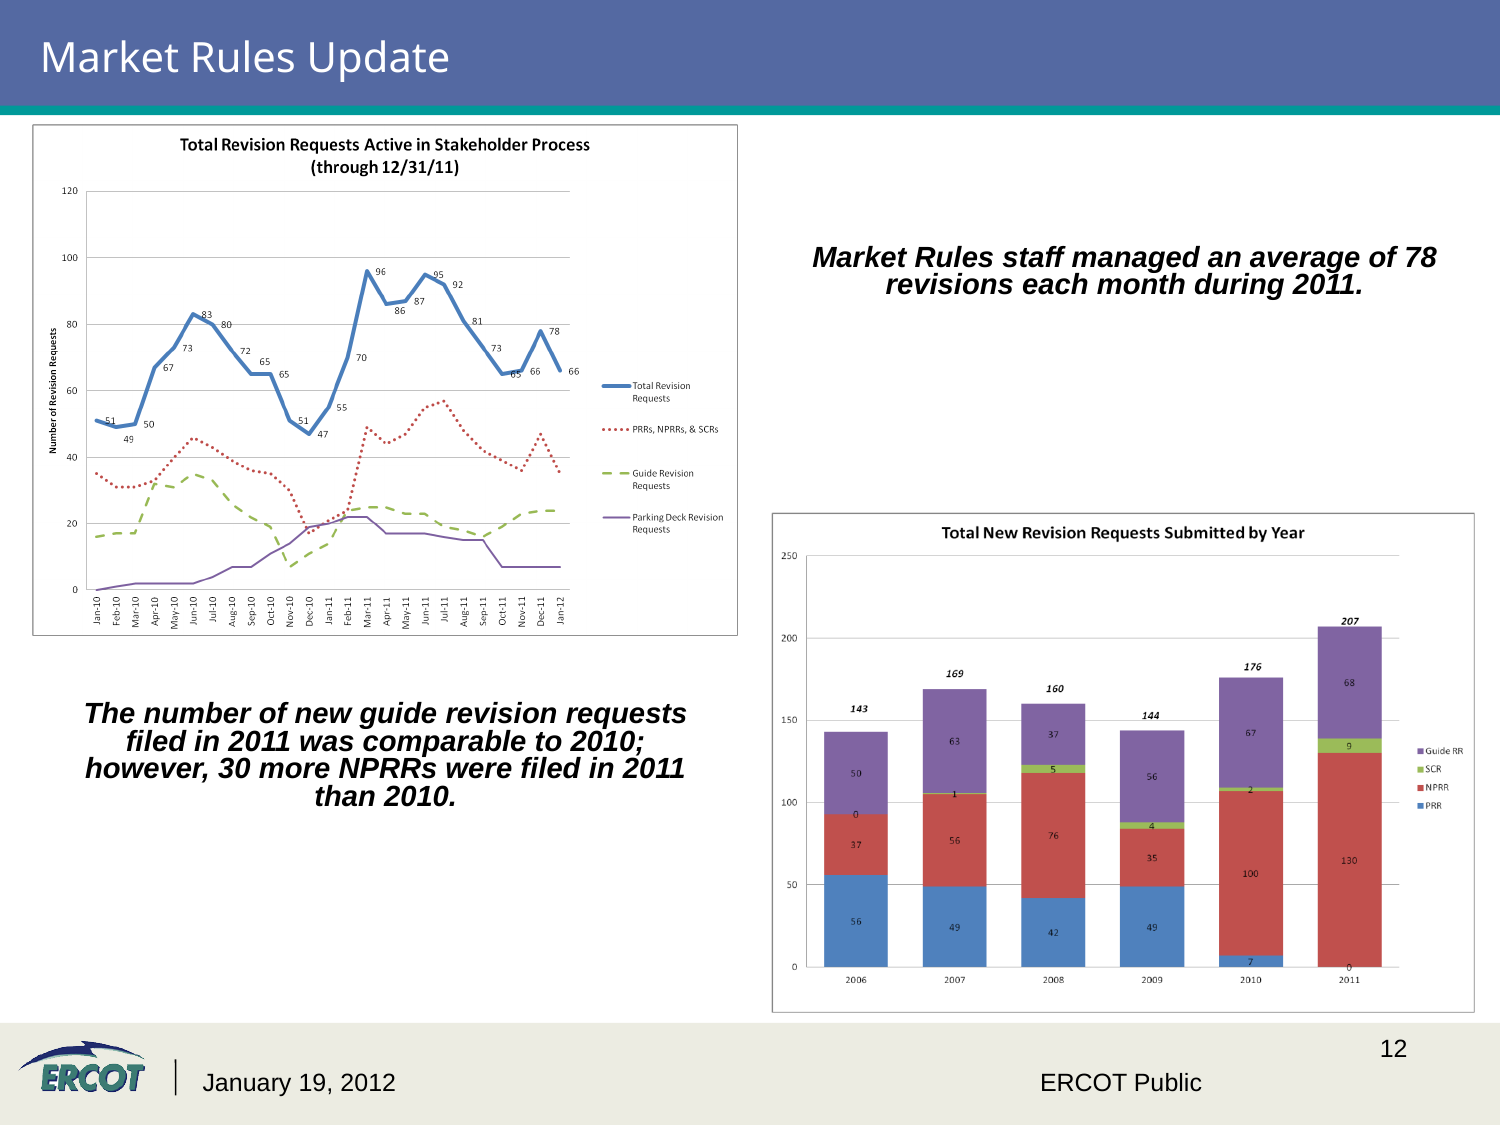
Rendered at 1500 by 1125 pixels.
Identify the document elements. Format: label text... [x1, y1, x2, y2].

picture [771, 511, 1476, 1013]
title Market Rules Update [24, 0, 1451, 113]
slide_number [187, 1059, 538, 1125]
text_box Market Rules staff managed an average of 78 revisions each month during 2011. [787, 237, 1463, 371]
text_box ERCOT Public [1025, 1059, 1438, 1125]
text_box The number of new guide revision requests filed in 2011 was comparable to 2010; however, 30 more NPRRs were filed in 2011 than 2010. [67, 693, 705, 820]
picture [32, 124, 738, 636]
picture [10, 1031, 151, 1111]
